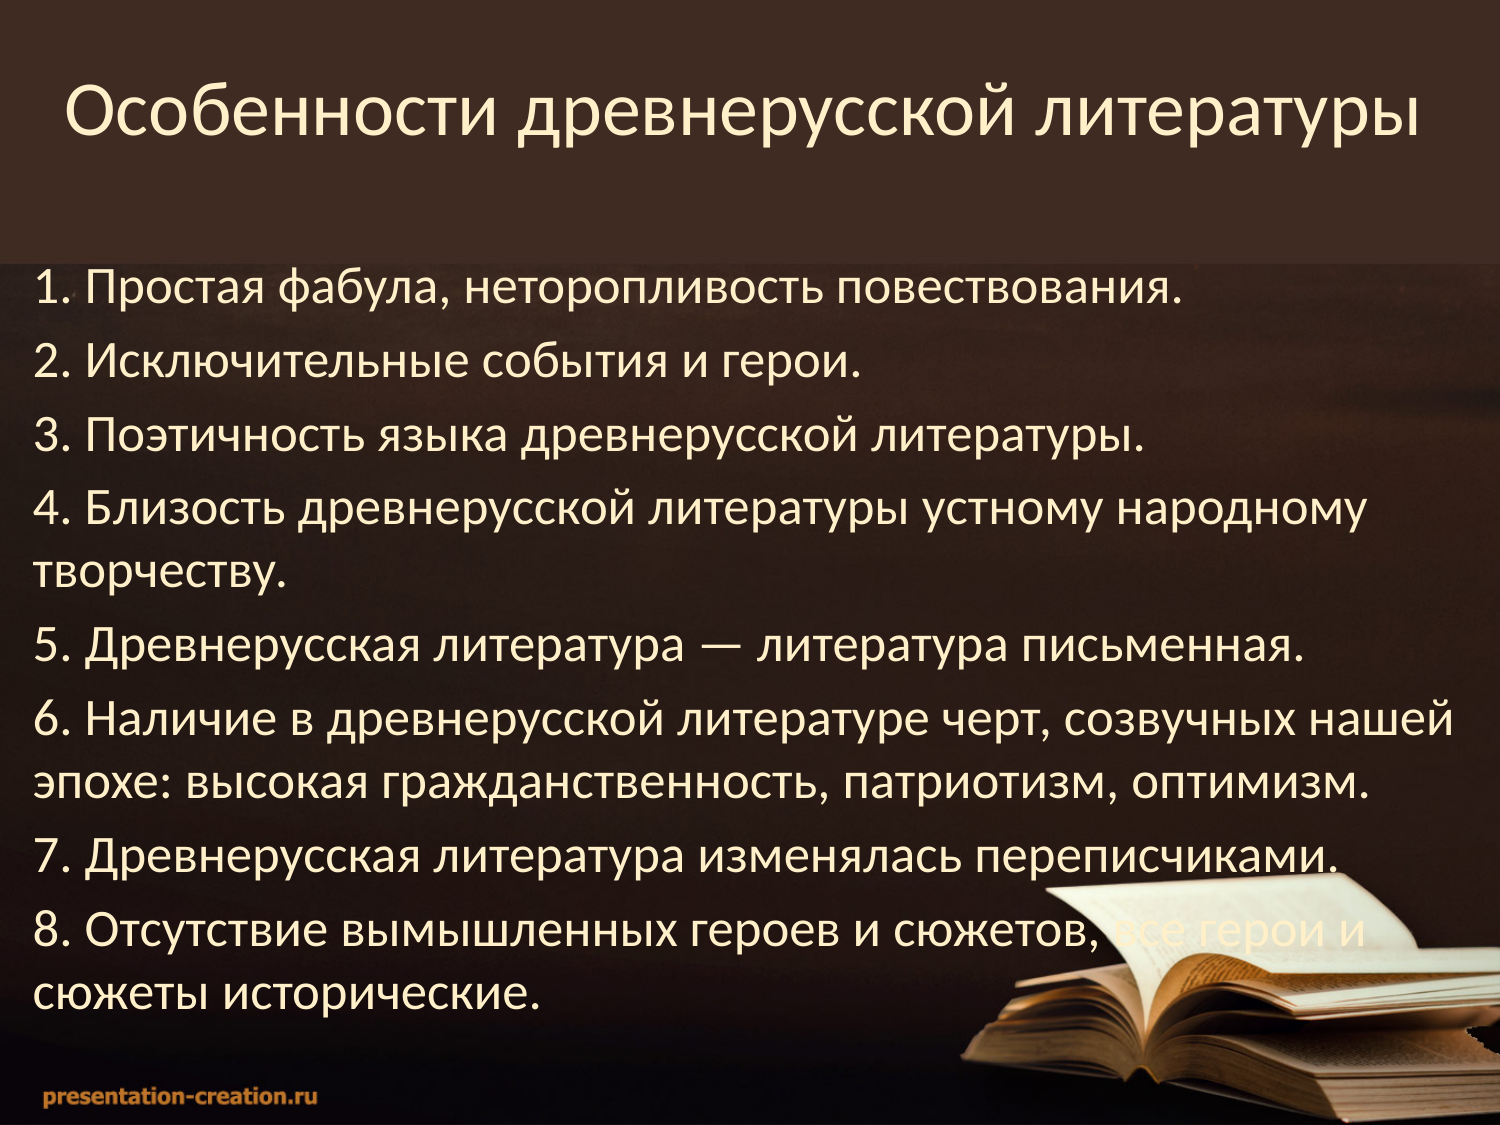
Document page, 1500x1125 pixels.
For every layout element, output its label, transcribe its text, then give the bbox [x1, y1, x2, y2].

picture [0, 0, 1500, 1125]
list 1. Простая фабула, неторопливость повествования. 2. Исключительные события и герои. 3. Поэтичность языка древнерусской литературы. 4. Близость древнерусской литературы устному народному творчеству. 5. Древнерусская литература — литература письменная. 6. Наличие в древнерусской литературе черт, созвучных нашей эпохе: высокая гражданственность, патриотизм, оптимизм. 7. Древнерусская литература изменялась переписчиками. 8. Отсутствие вымышленных героев и сюжетов, все герои и сюжеты исторические. [17, 243, 1477, 1047]
title Особенности древнерусской литературы [17, 7, 1471, 202]
